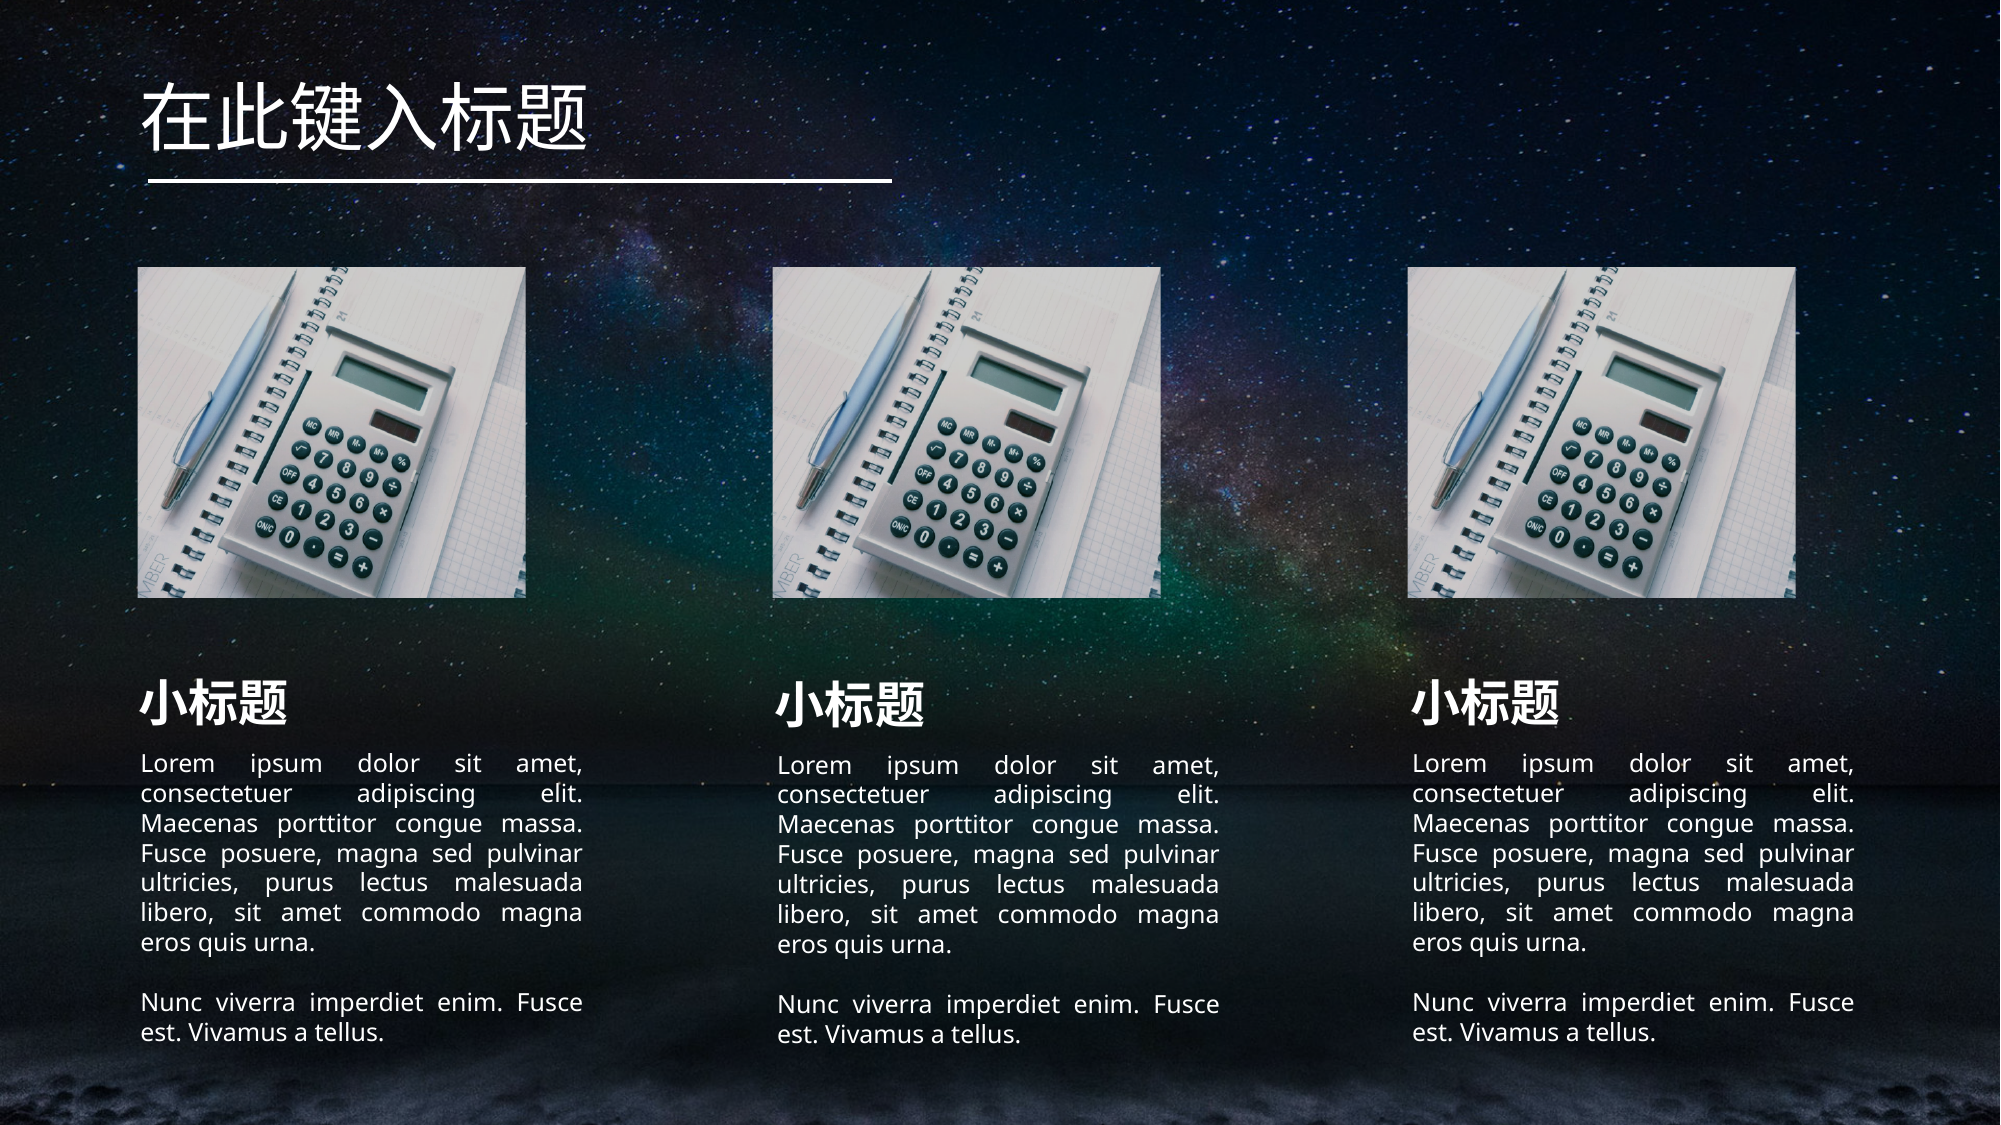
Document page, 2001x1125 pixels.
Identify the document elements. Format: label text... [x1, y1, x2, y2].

text_box 在此键入标题 [124, 63, 605, 169]
picture [0, 0, 2000, 1125]
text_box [1394, 664, 1871, 1028]
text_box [122, 664, 599, 1028]
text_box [759, 665, 1236, 1030]
